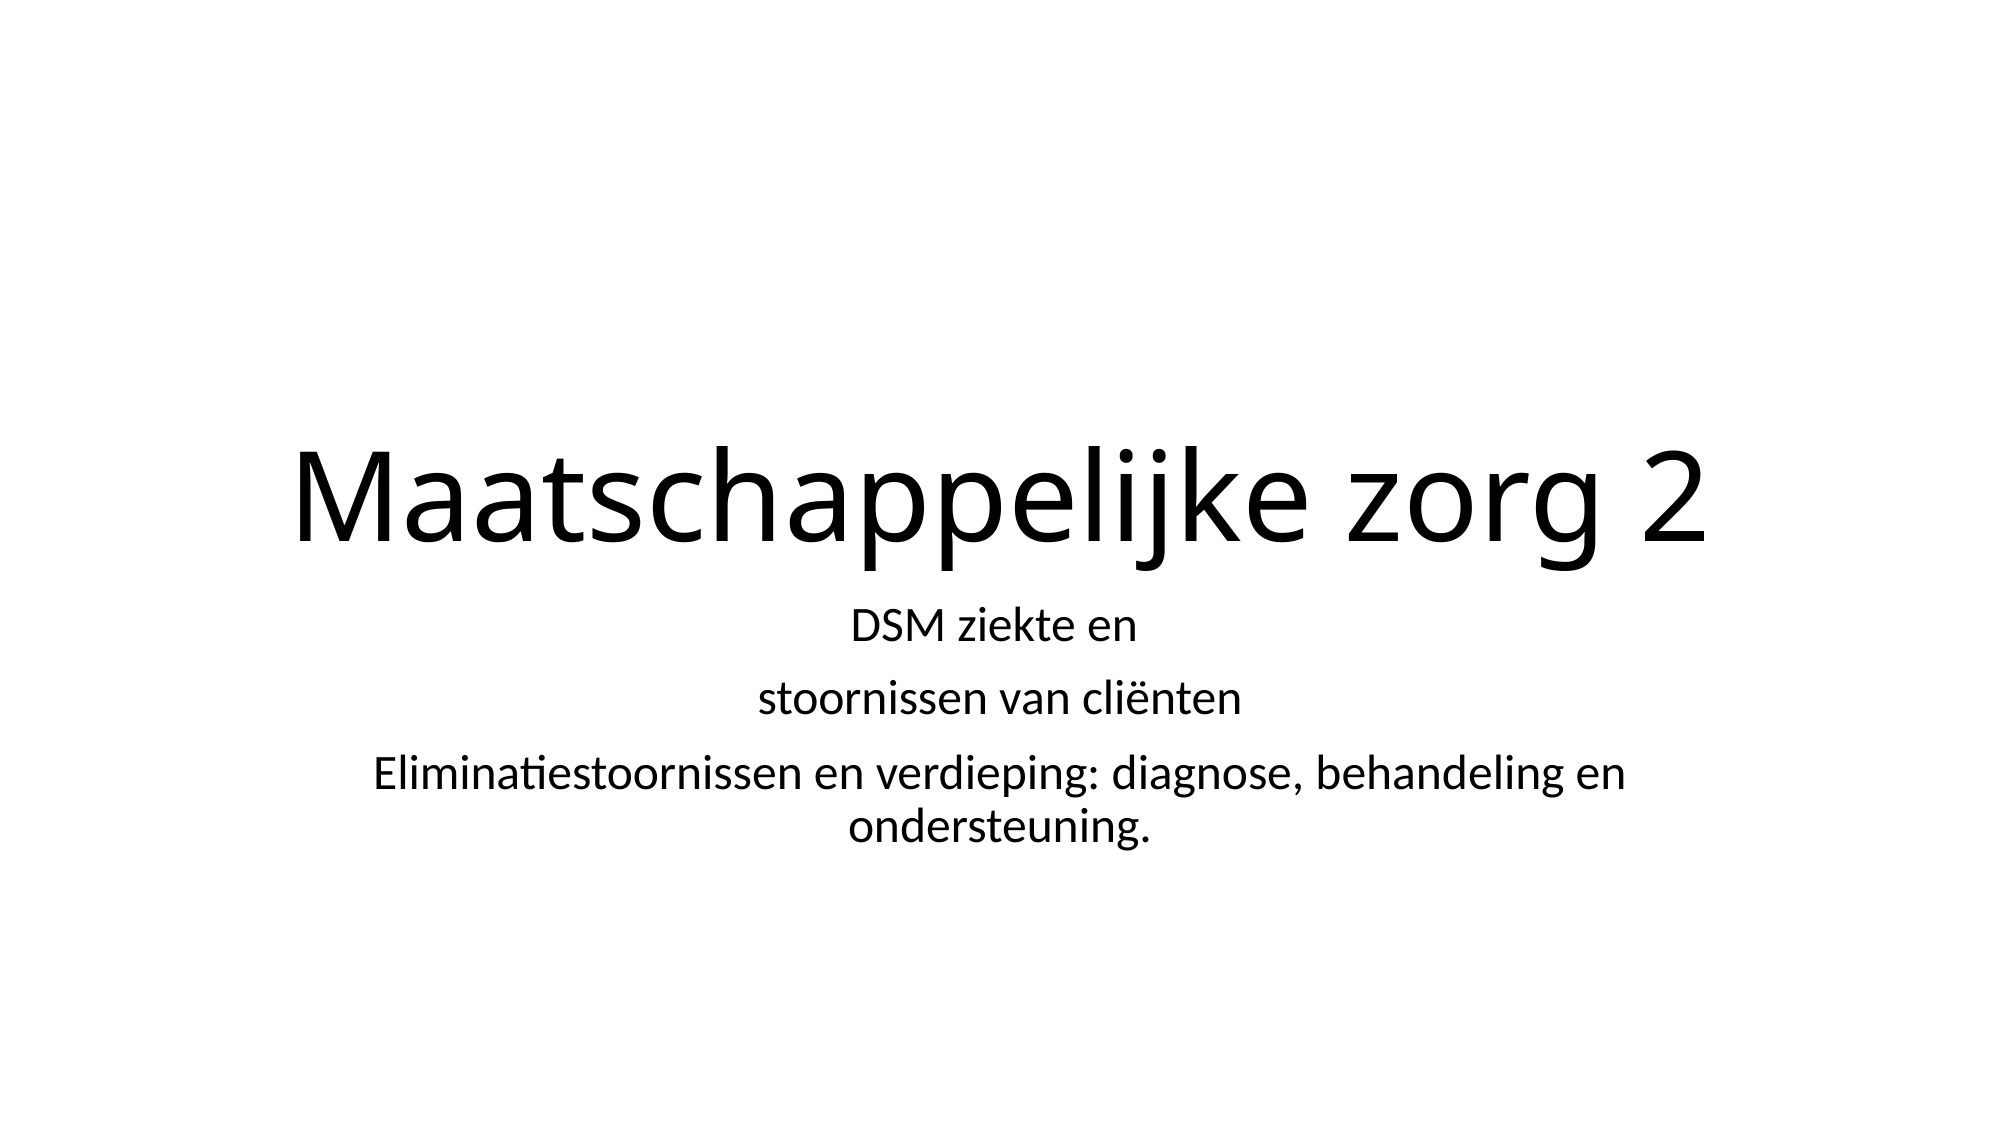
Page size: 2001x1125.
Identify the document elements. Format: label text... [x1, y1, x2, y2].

subtitle DSM ziekte en stoornissen van cliënten Eliminatiestoornissen en verdieping: diagnose, behandeling en ondersteuning. [249, 590, 1750, 863]
title Maatschappelijke zorg 2 [249, 184, 1750, 576]
